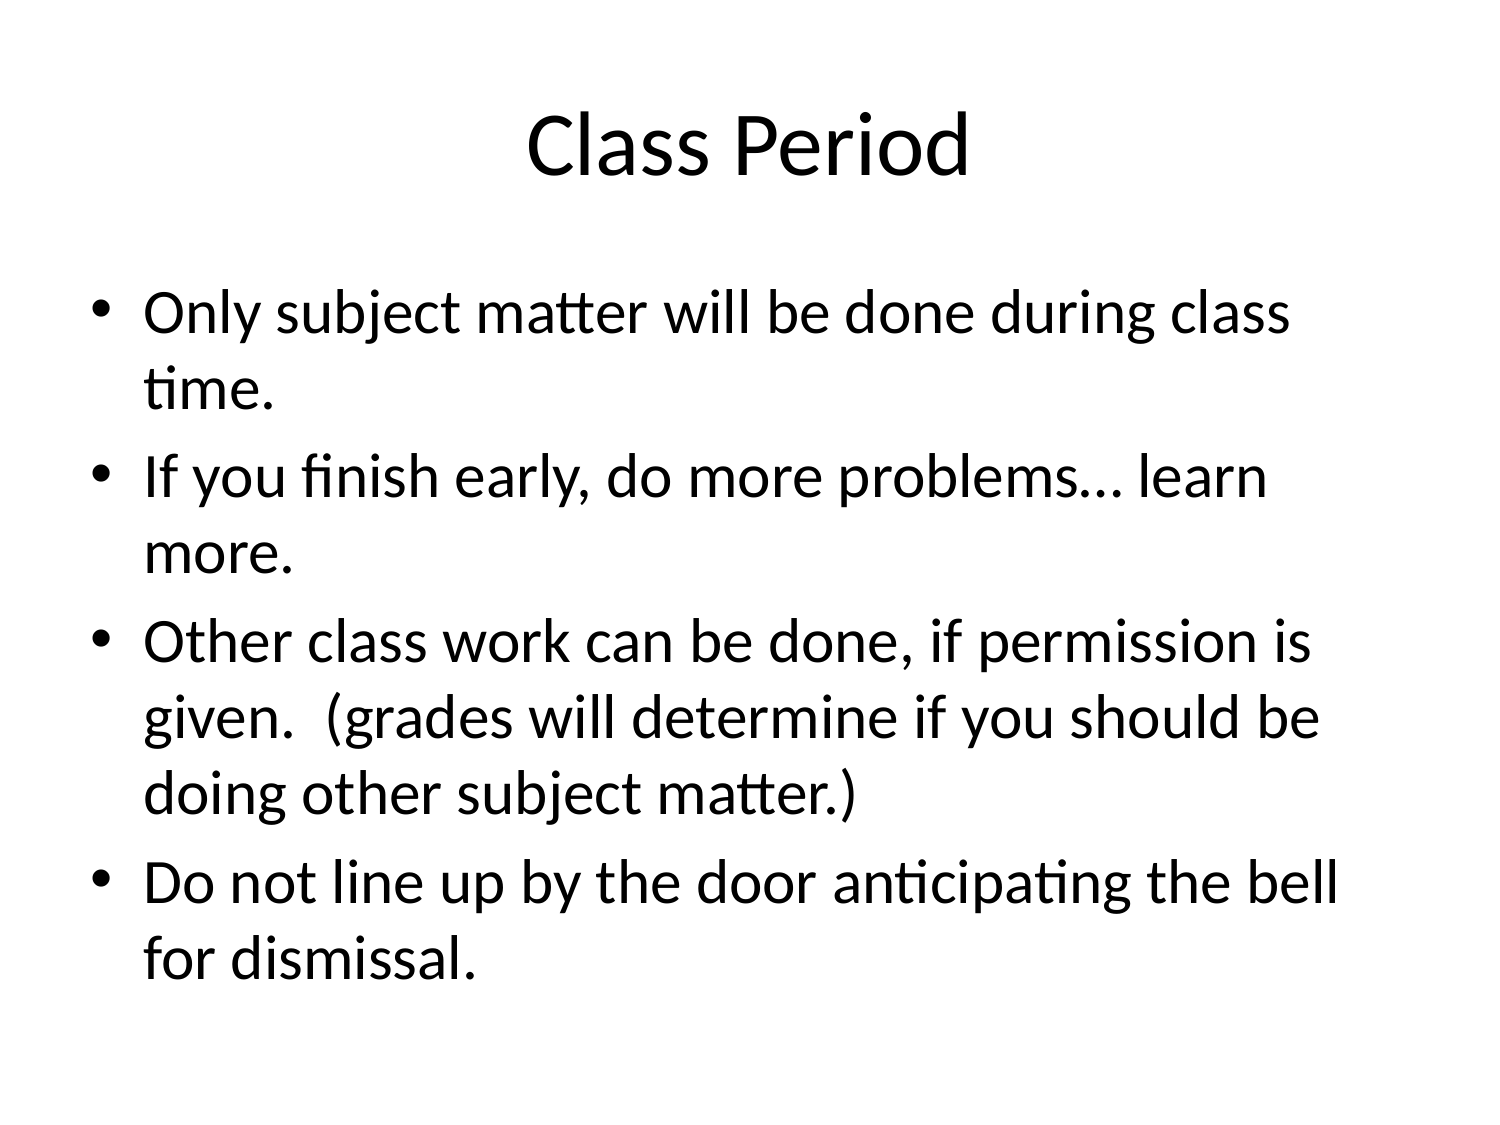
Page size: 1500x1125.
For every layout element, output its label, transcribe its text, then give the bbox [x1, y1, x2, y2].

title Class Period [75, 45, 1425, 233]
list Only subject matter will be done during class time. If you finish early, do more problems… learn more. Other class work can be done, if permission is given. (grades will determine if you should be doing other subject matter.) Do not line up by the door anticipating the bell for dismissal. [75, 262, 1425, 1005]
